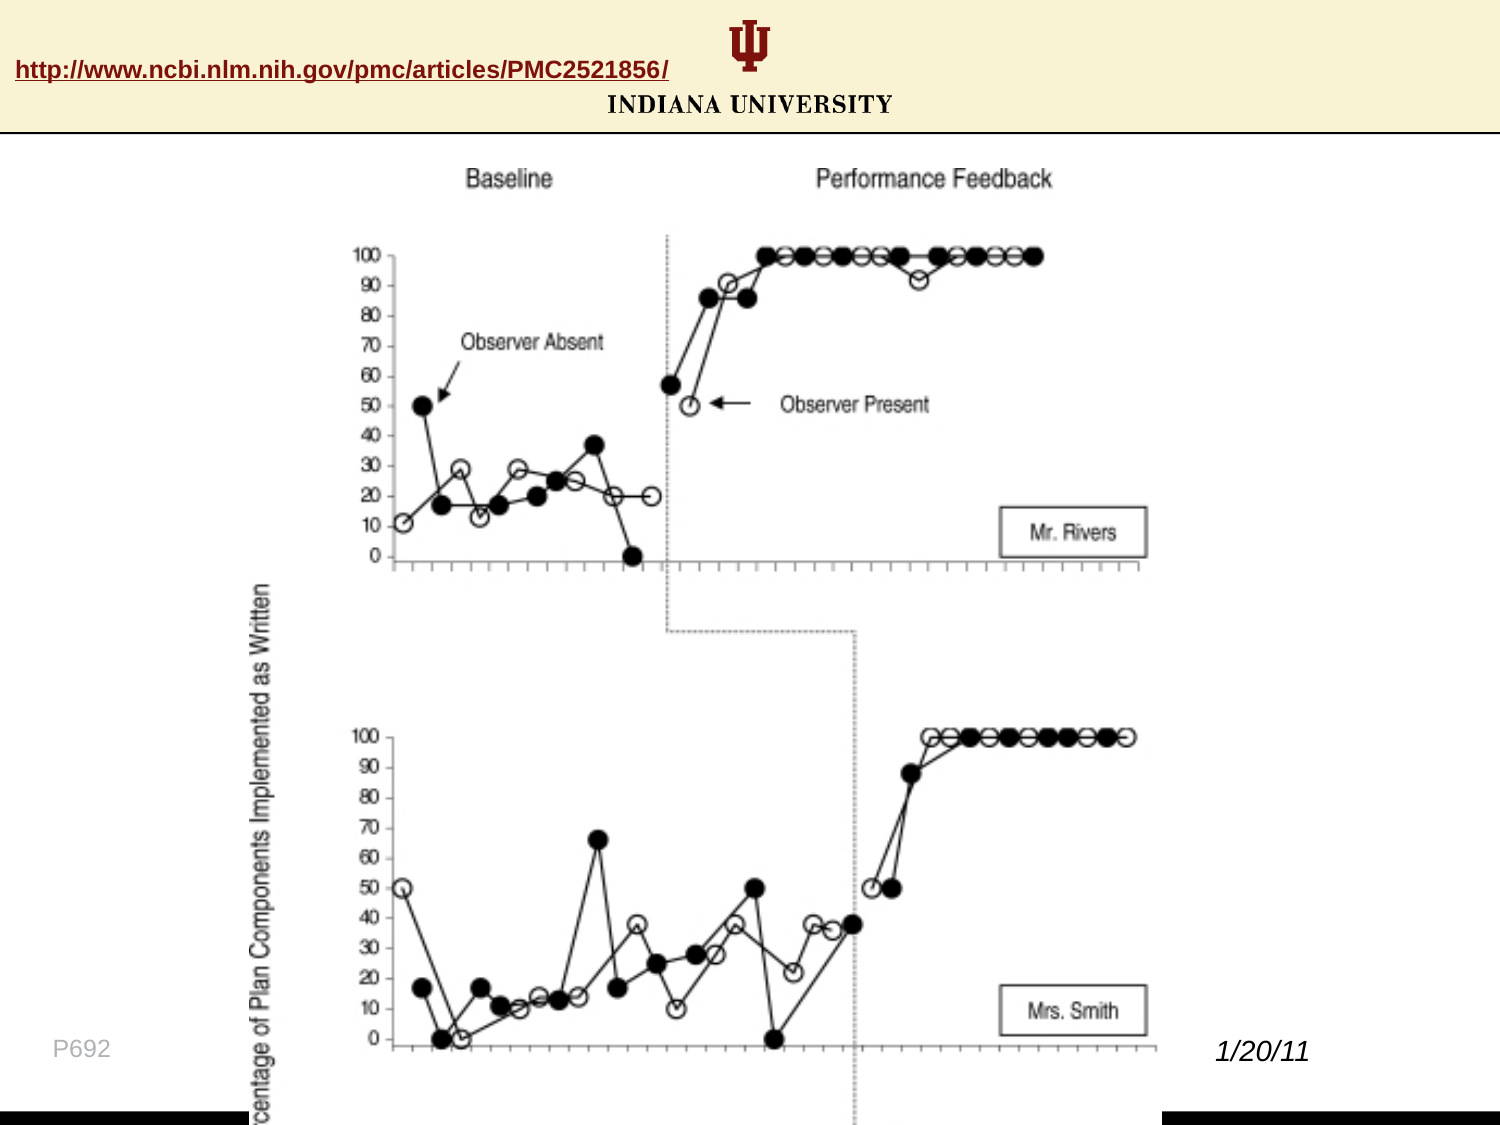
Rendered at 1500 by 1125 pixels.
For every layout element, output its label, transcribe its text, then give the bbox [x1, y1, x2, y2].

footer P692 [37, 1024, 244, 1076]
title http://www.ncbi.nlm.nih.gov/pmc/articles/PMC2521856/ [0, 0, 1367, 163]
picture [249, 168, 1163, 1125]
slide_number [1199, 1024, 1463, 1076]
